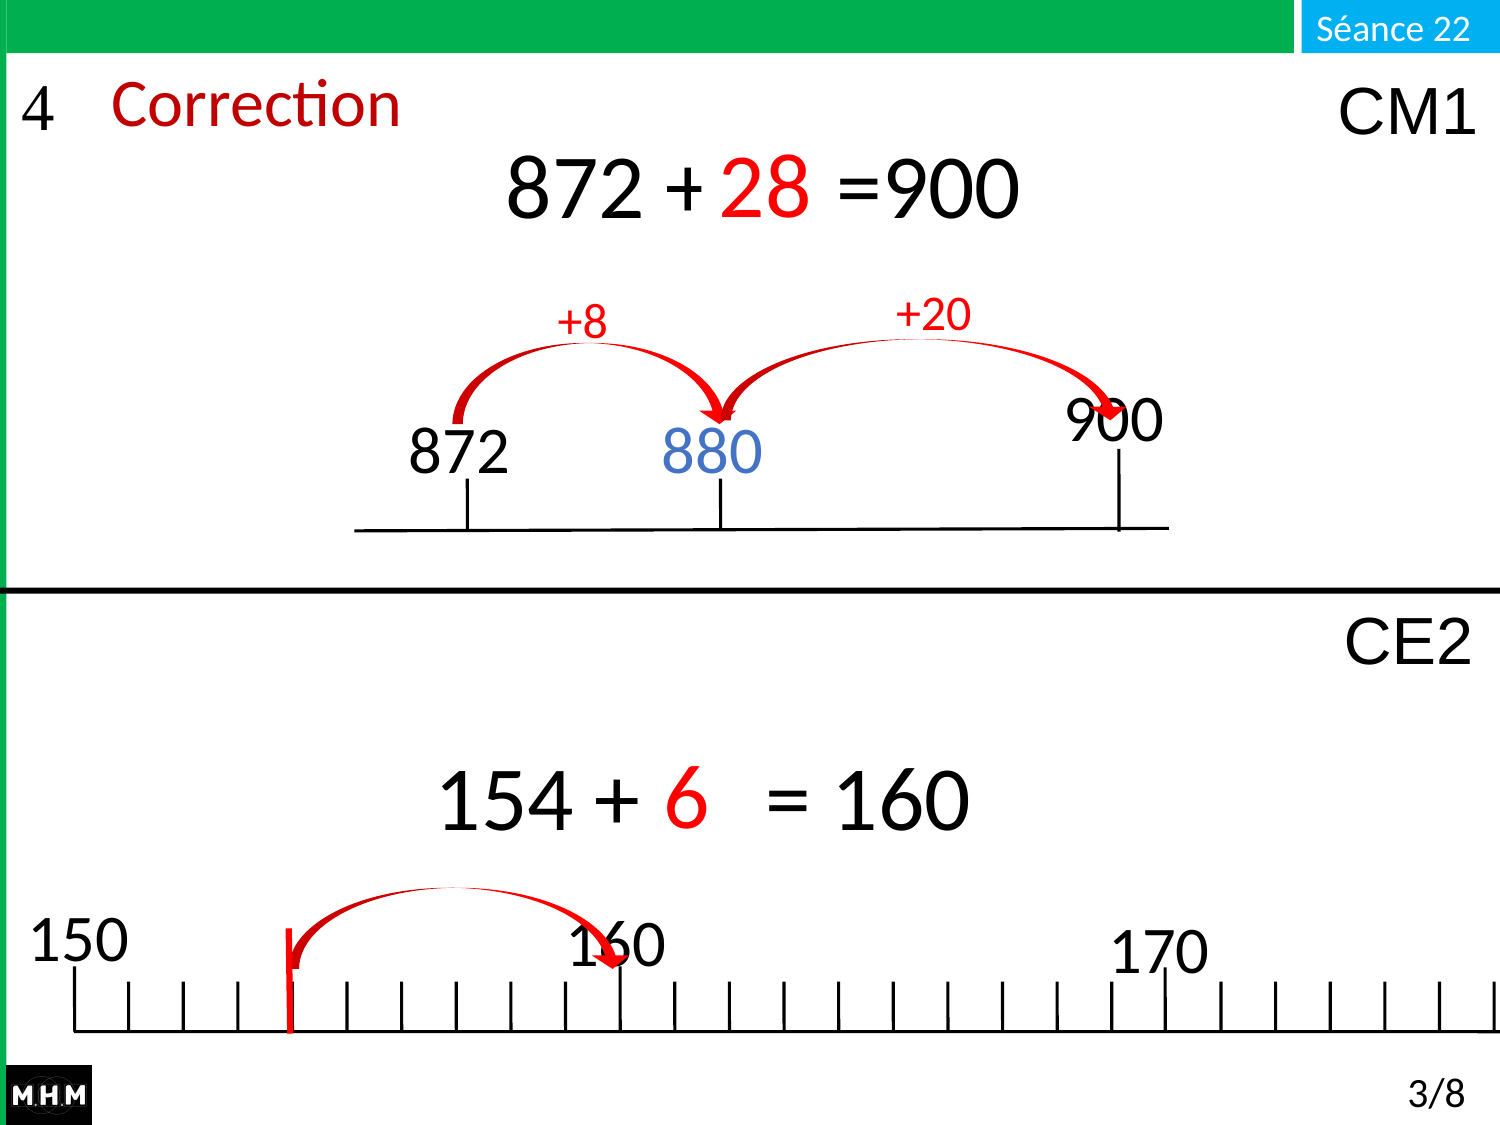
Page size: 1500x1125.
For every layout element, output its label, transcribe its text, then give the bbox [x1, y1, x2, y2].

text_box [489, 346, 537, 365]
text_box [354, 366, 1231, 532]
text_box +20 [868, 272, 1000, 348]
text_box CE2 [1328, 591, 1500, 680]
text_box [12, 887, 1500, 1033]
text_box +8 [537, 280, 629, 356]
text_box [629, 343, 688, 365]
text_box 6 [641, 729, 733, 855]
text_box [767, 339, 868, 365]
list 3/8 [1373, 1064, 1500, 1125]
text_box 28 [701, 118, 830, 243]
picture [6, 1065, 92, 1125]
text_box 154 + … = 160 [383, 731, 1003, 857]
title Correction [96, 60, 1322, 150]
text_box CM1 [1322, 60, 1500, 150]
text_box [989, 343, 1070, 365]
text_box 872 + … =900 [444, 119, 1063, 245]
